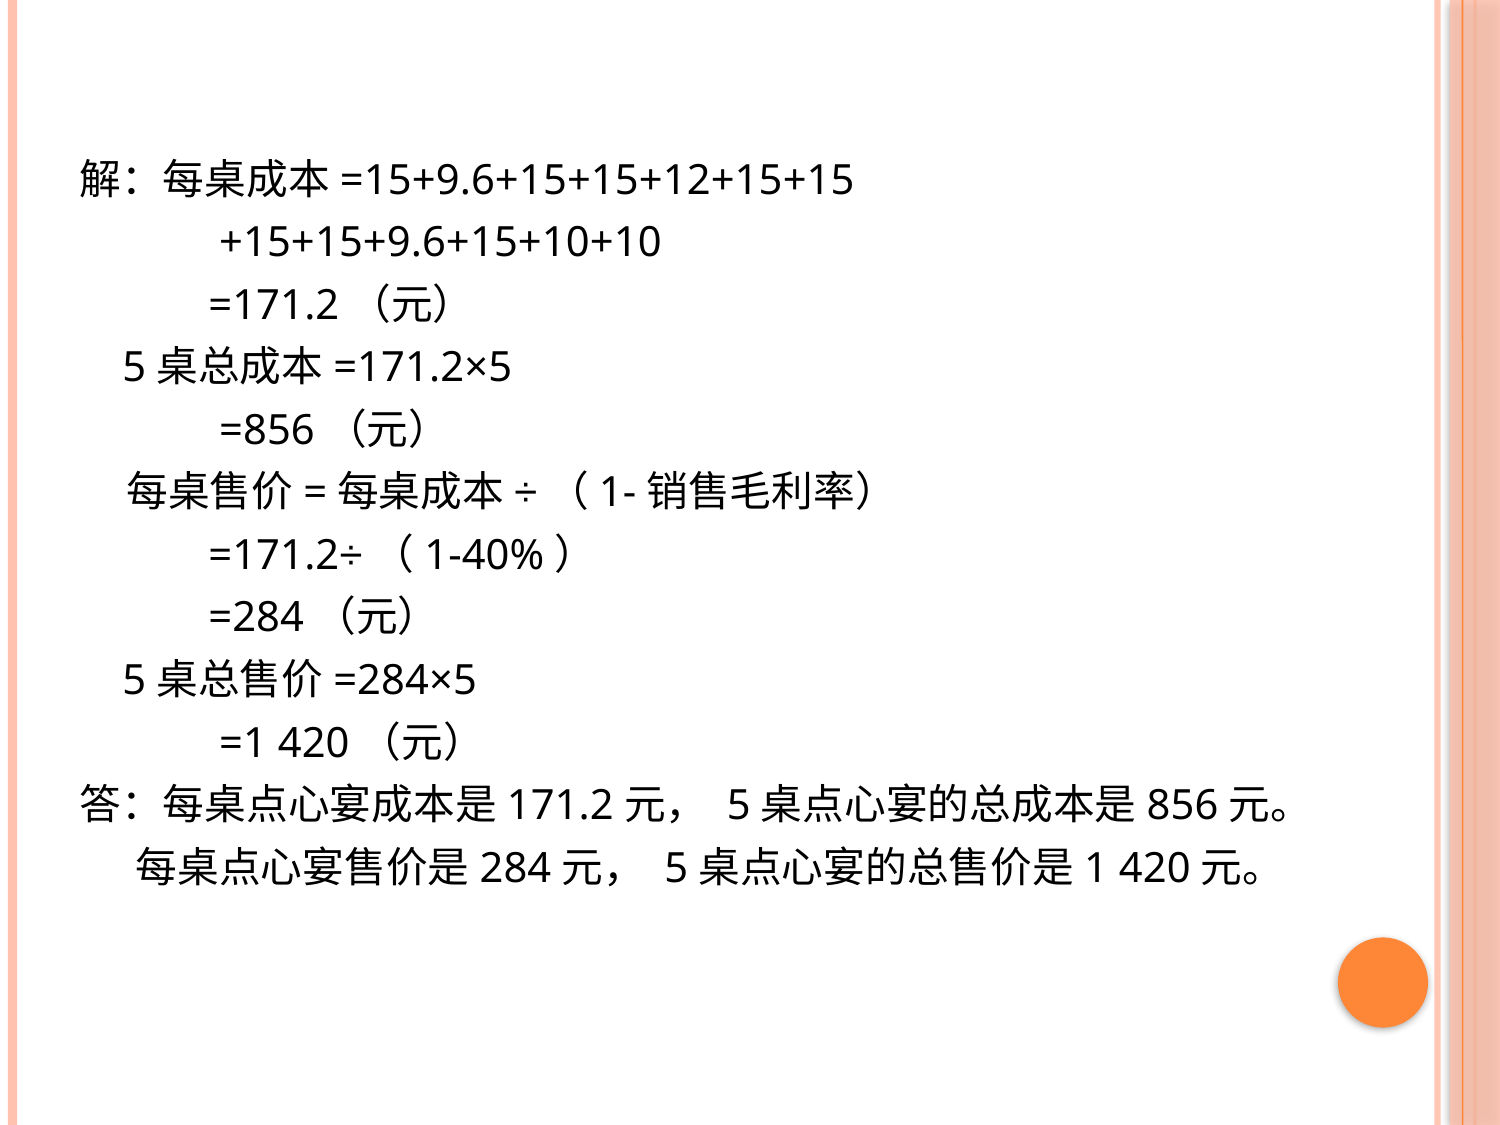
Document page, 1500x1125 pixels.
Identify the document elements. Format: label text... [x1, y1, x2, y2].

list 解：每桌成本=15+9.6+15+15+12+15+15 +15+15+9.6+15+10+10 =171.2（元） 5桌总成本=171.2×5 =856（元） 每桌售价=每桌成本÷（1-销售毛利率） =171.2÷（1-40%） =284（元） 5桌总售价=284×5 =1 420（元） 答：每桌点心宴成本是171.2元， 5桌点心宴的总成本是856元。 每桌点心宴售价是284元， 5桌点心宴的总售价是1 420元。 [64, 144, 1361, 945]
